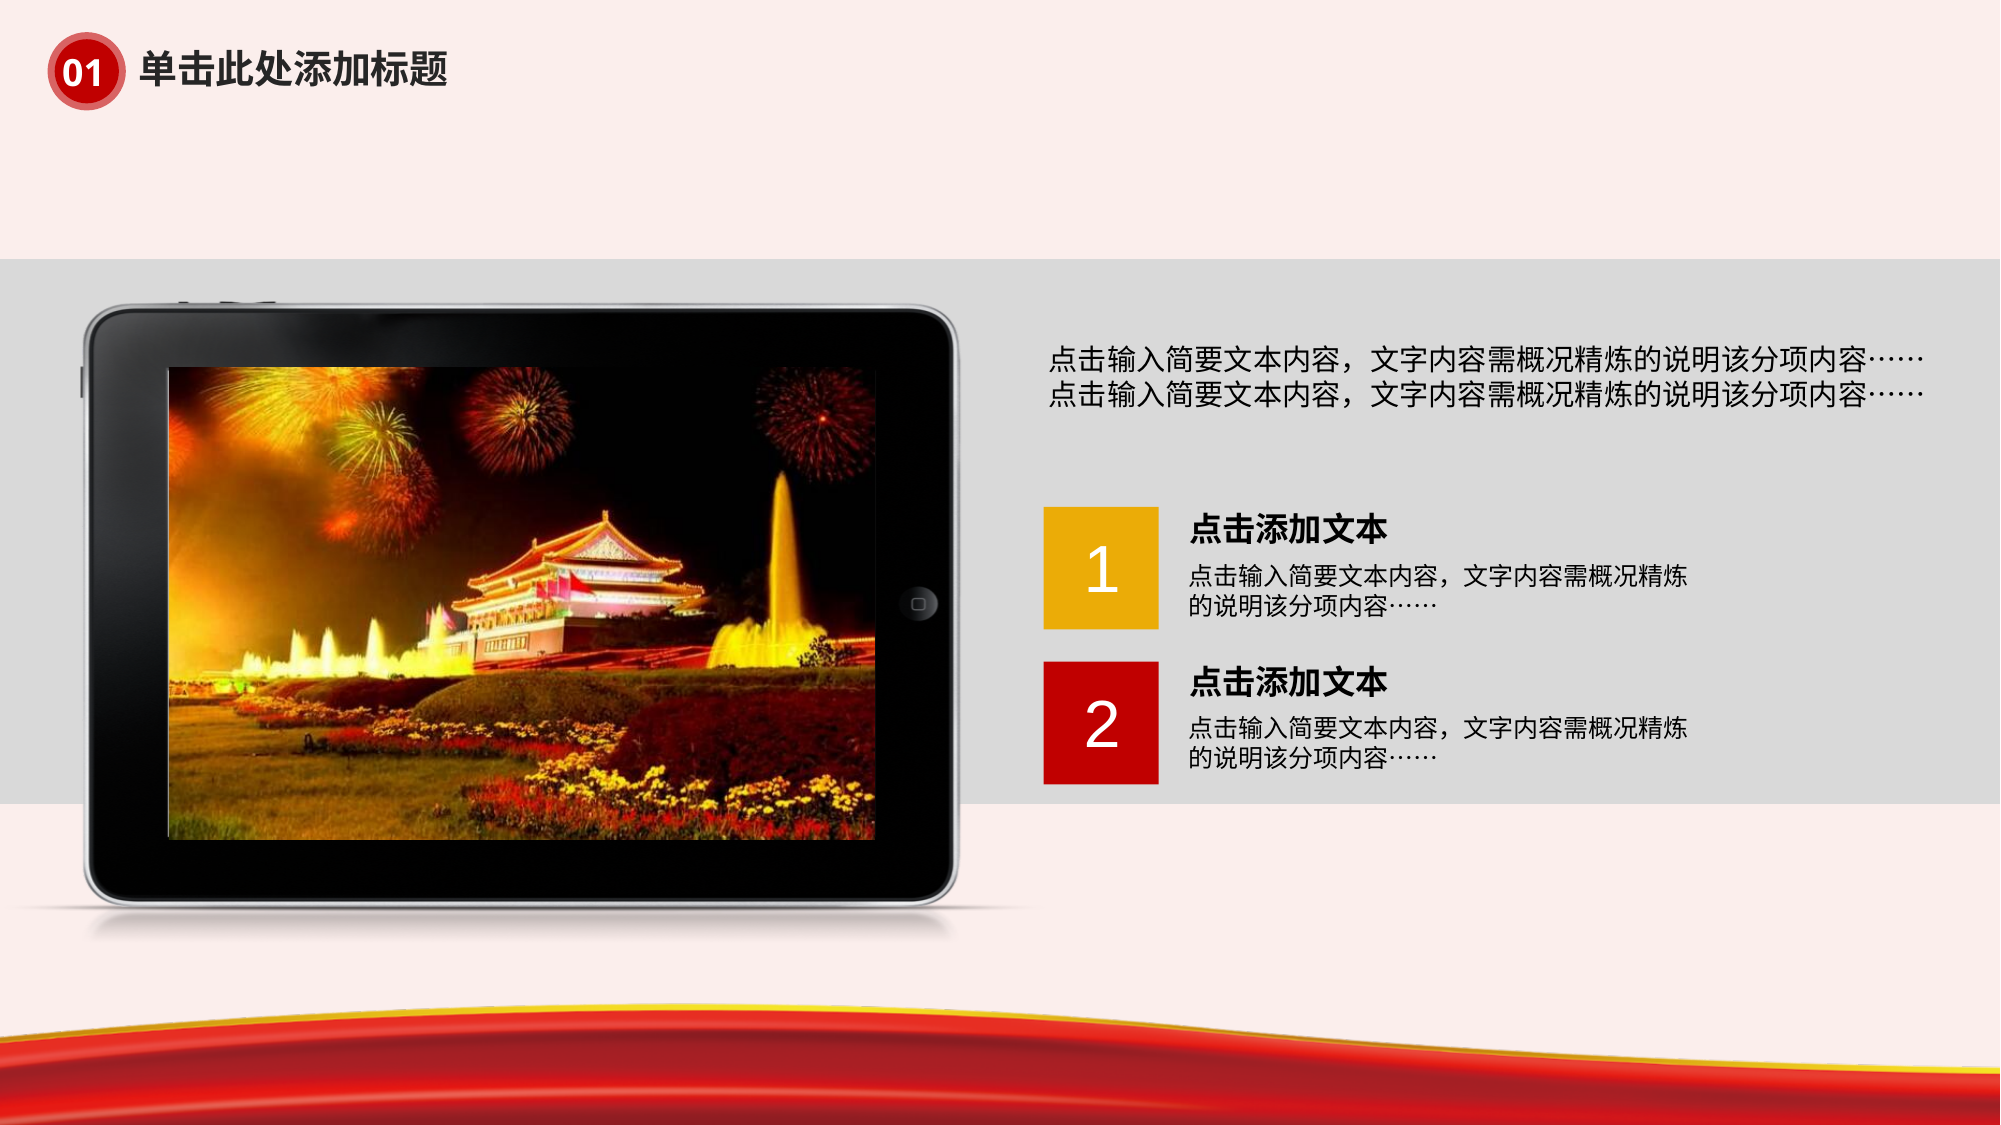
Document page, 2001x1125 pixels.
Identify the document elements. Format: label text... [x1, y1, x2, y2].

text_box [61, 101, 113, 111]
text_box 点击添加文本 [1174, 501, 1404, 552]
text_box 点击添加文本 [1174, 653, 1404, 705]
text_box [61, 32, 112, 41]
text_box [1043, 503, 1160, 630]
text_box 点击输入简要文本内容，文字内容需概况精炼的说明该分项内容…… [1174, 552, 1714, 628]
text_box 单击此处添加标题 [123, 36, 482, 99]
picture [0, 931, 2000, 1125]
text_box 01 [47, 41, 149, 101]
text_box 点击输入简要文本内容，文字内容需概况精炼的说明该分项内容…… [1174, 705, 1714, 780]
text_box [1043, 658, 1160, 785]
text_box 点击输入简要文本内容，文字内容需概况精炼的说明该分项内容…… 点击输入简要文本内容，文字内容需概况精炼的说明该分项内容…… [1064, 333, 1977, 491]
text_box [0, 251, 1064, 966]
text_box [1064, 258, 2000, 805]
